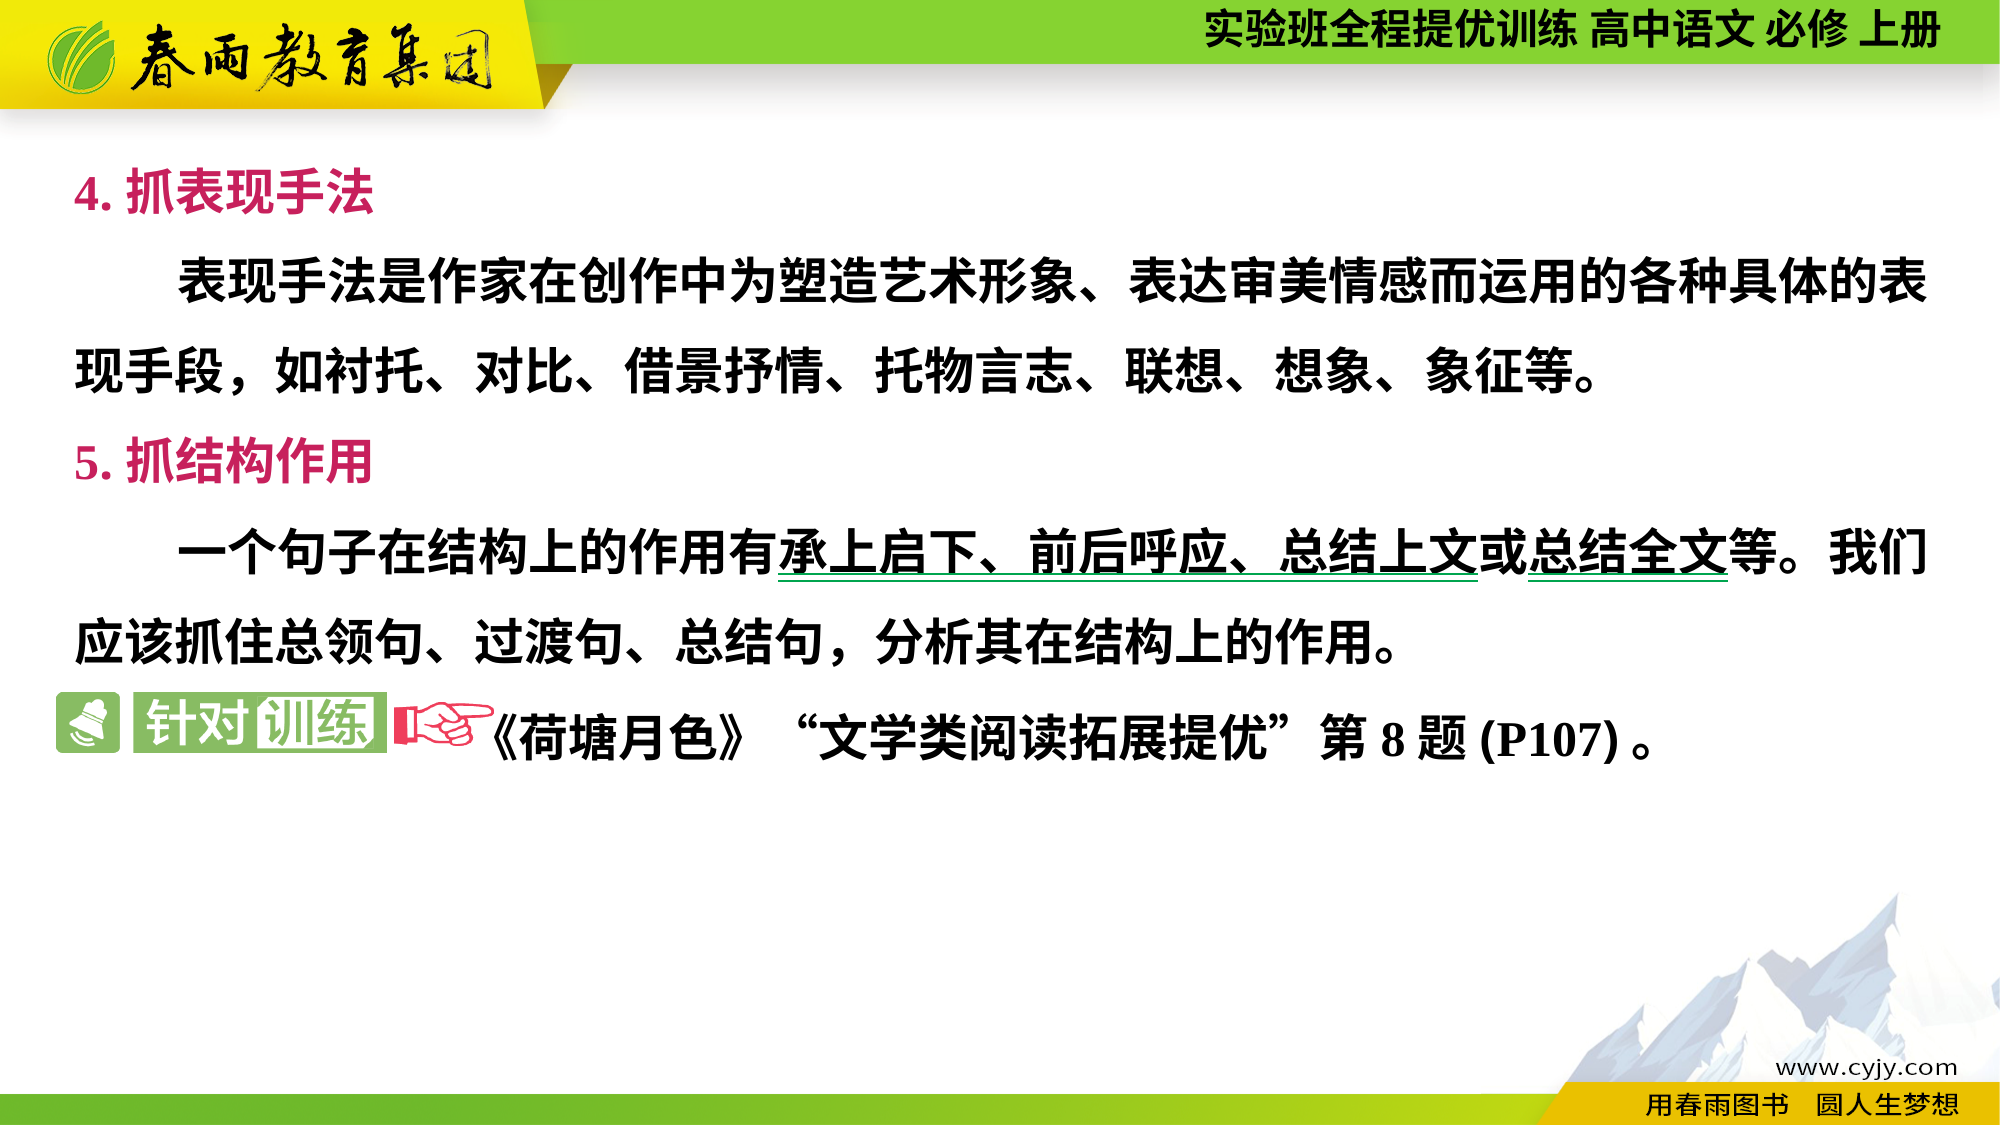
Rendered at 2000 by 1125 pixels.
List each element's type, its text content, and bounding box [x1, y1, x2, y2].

list 4.抓表现手法 表现手法是作家在创作中为塑造艺术形象、表达审美情感而运用的各种具体的表现手段，如衬托、对比、借景抒情、托物言志、联想、想象、象征等。 5.抓结构作用 一个句子在结构上的作用有承上启下、前后呼应、总结上文或总结全文等。我们应该抓住总领句、过渡句、总结句，分析其在结构上的作用。 [59, 122, 1944, 668]
text_box 《荷塘月色》“文学类阅读拓展提优”第8题(P107)。 [59, 668, 1944, 774]
picture [0, 0, 2000, 1125]
